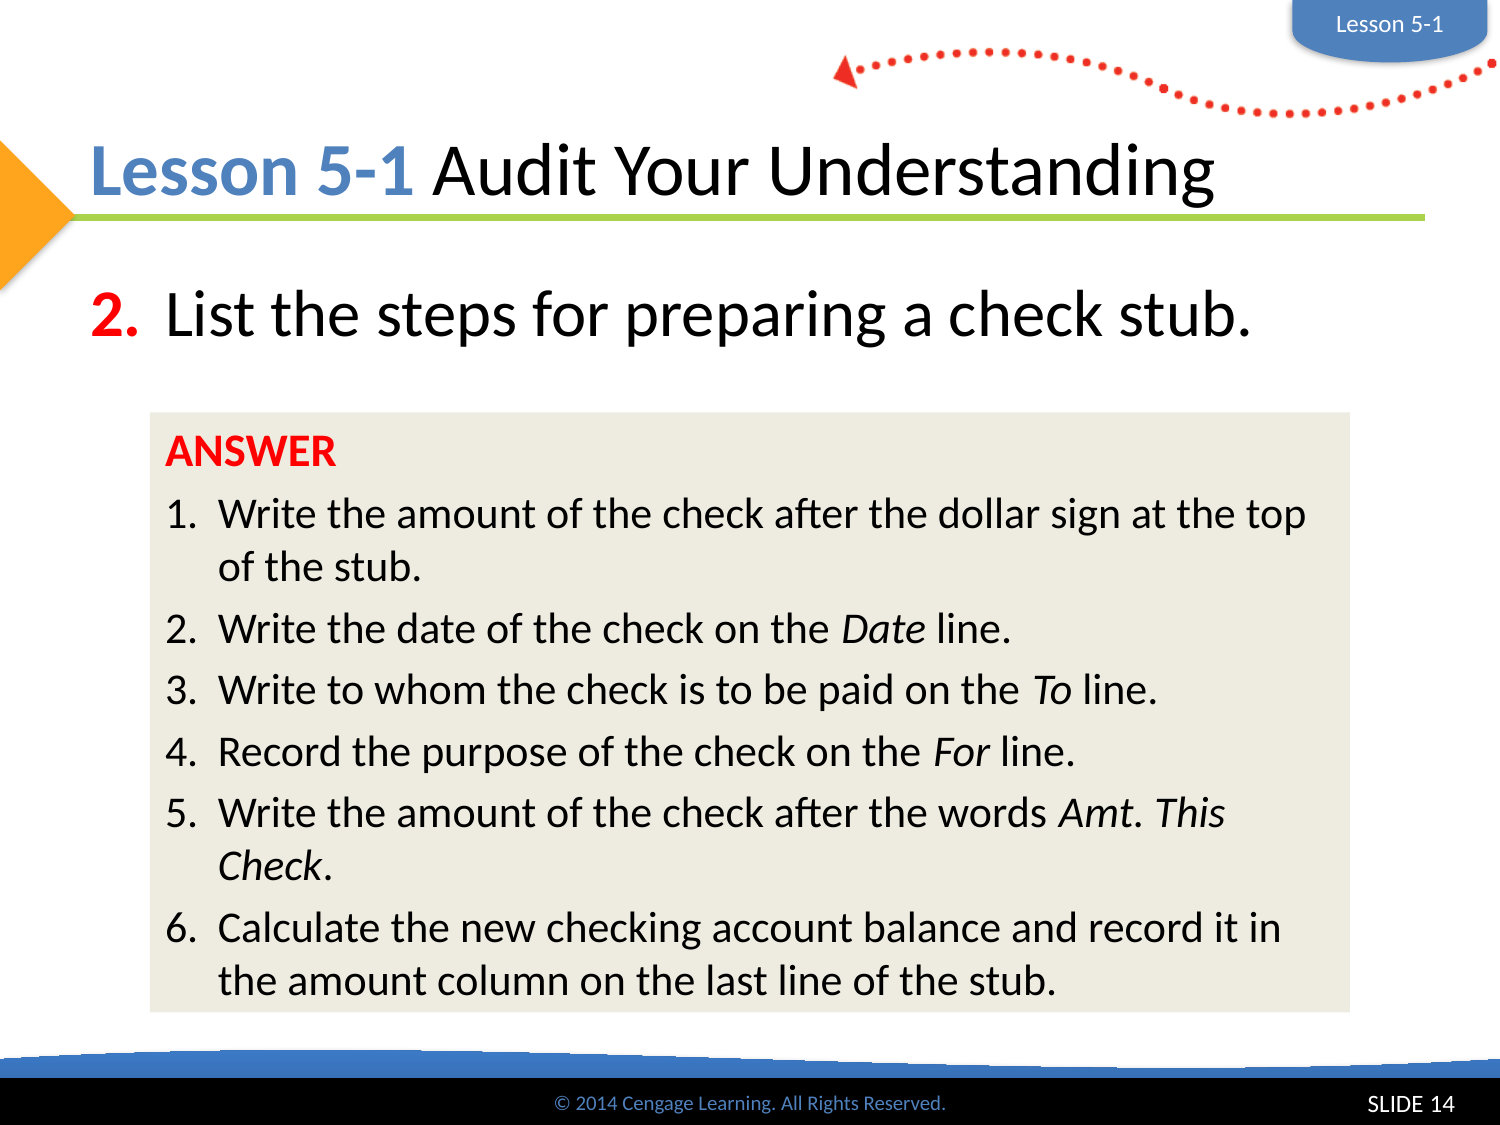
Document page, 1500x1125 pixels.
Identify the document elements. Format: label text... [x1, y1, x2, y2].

text_box [0, 138, 78, 293]
slide_number SLIDE 14 [1170, 1080, 1470, 1125]
text_box ANSWER 1. Write the amount of the check after the dollar sign at the top of the stub. 2. Write the date of the check on the Date line. 3. Write to whom the check is to be paid on the To line. 4. Record the purpose of the check on the For line. 5. Write the amount of the check after the words Amt. This Check. 6. Calculate the new checking account balance and record it in the amount column on the last line of the stub. [149, 412, 1350, 1013]
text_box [1292, 0, 1488, 63]
picture [827, 37, 1500, 126]
title Lesson 5-1 Audit Your Understanding [75, 29, 1350, 218]
list 2. List the steps for preparing a check stub. [75, 262, 1425, 1005]
